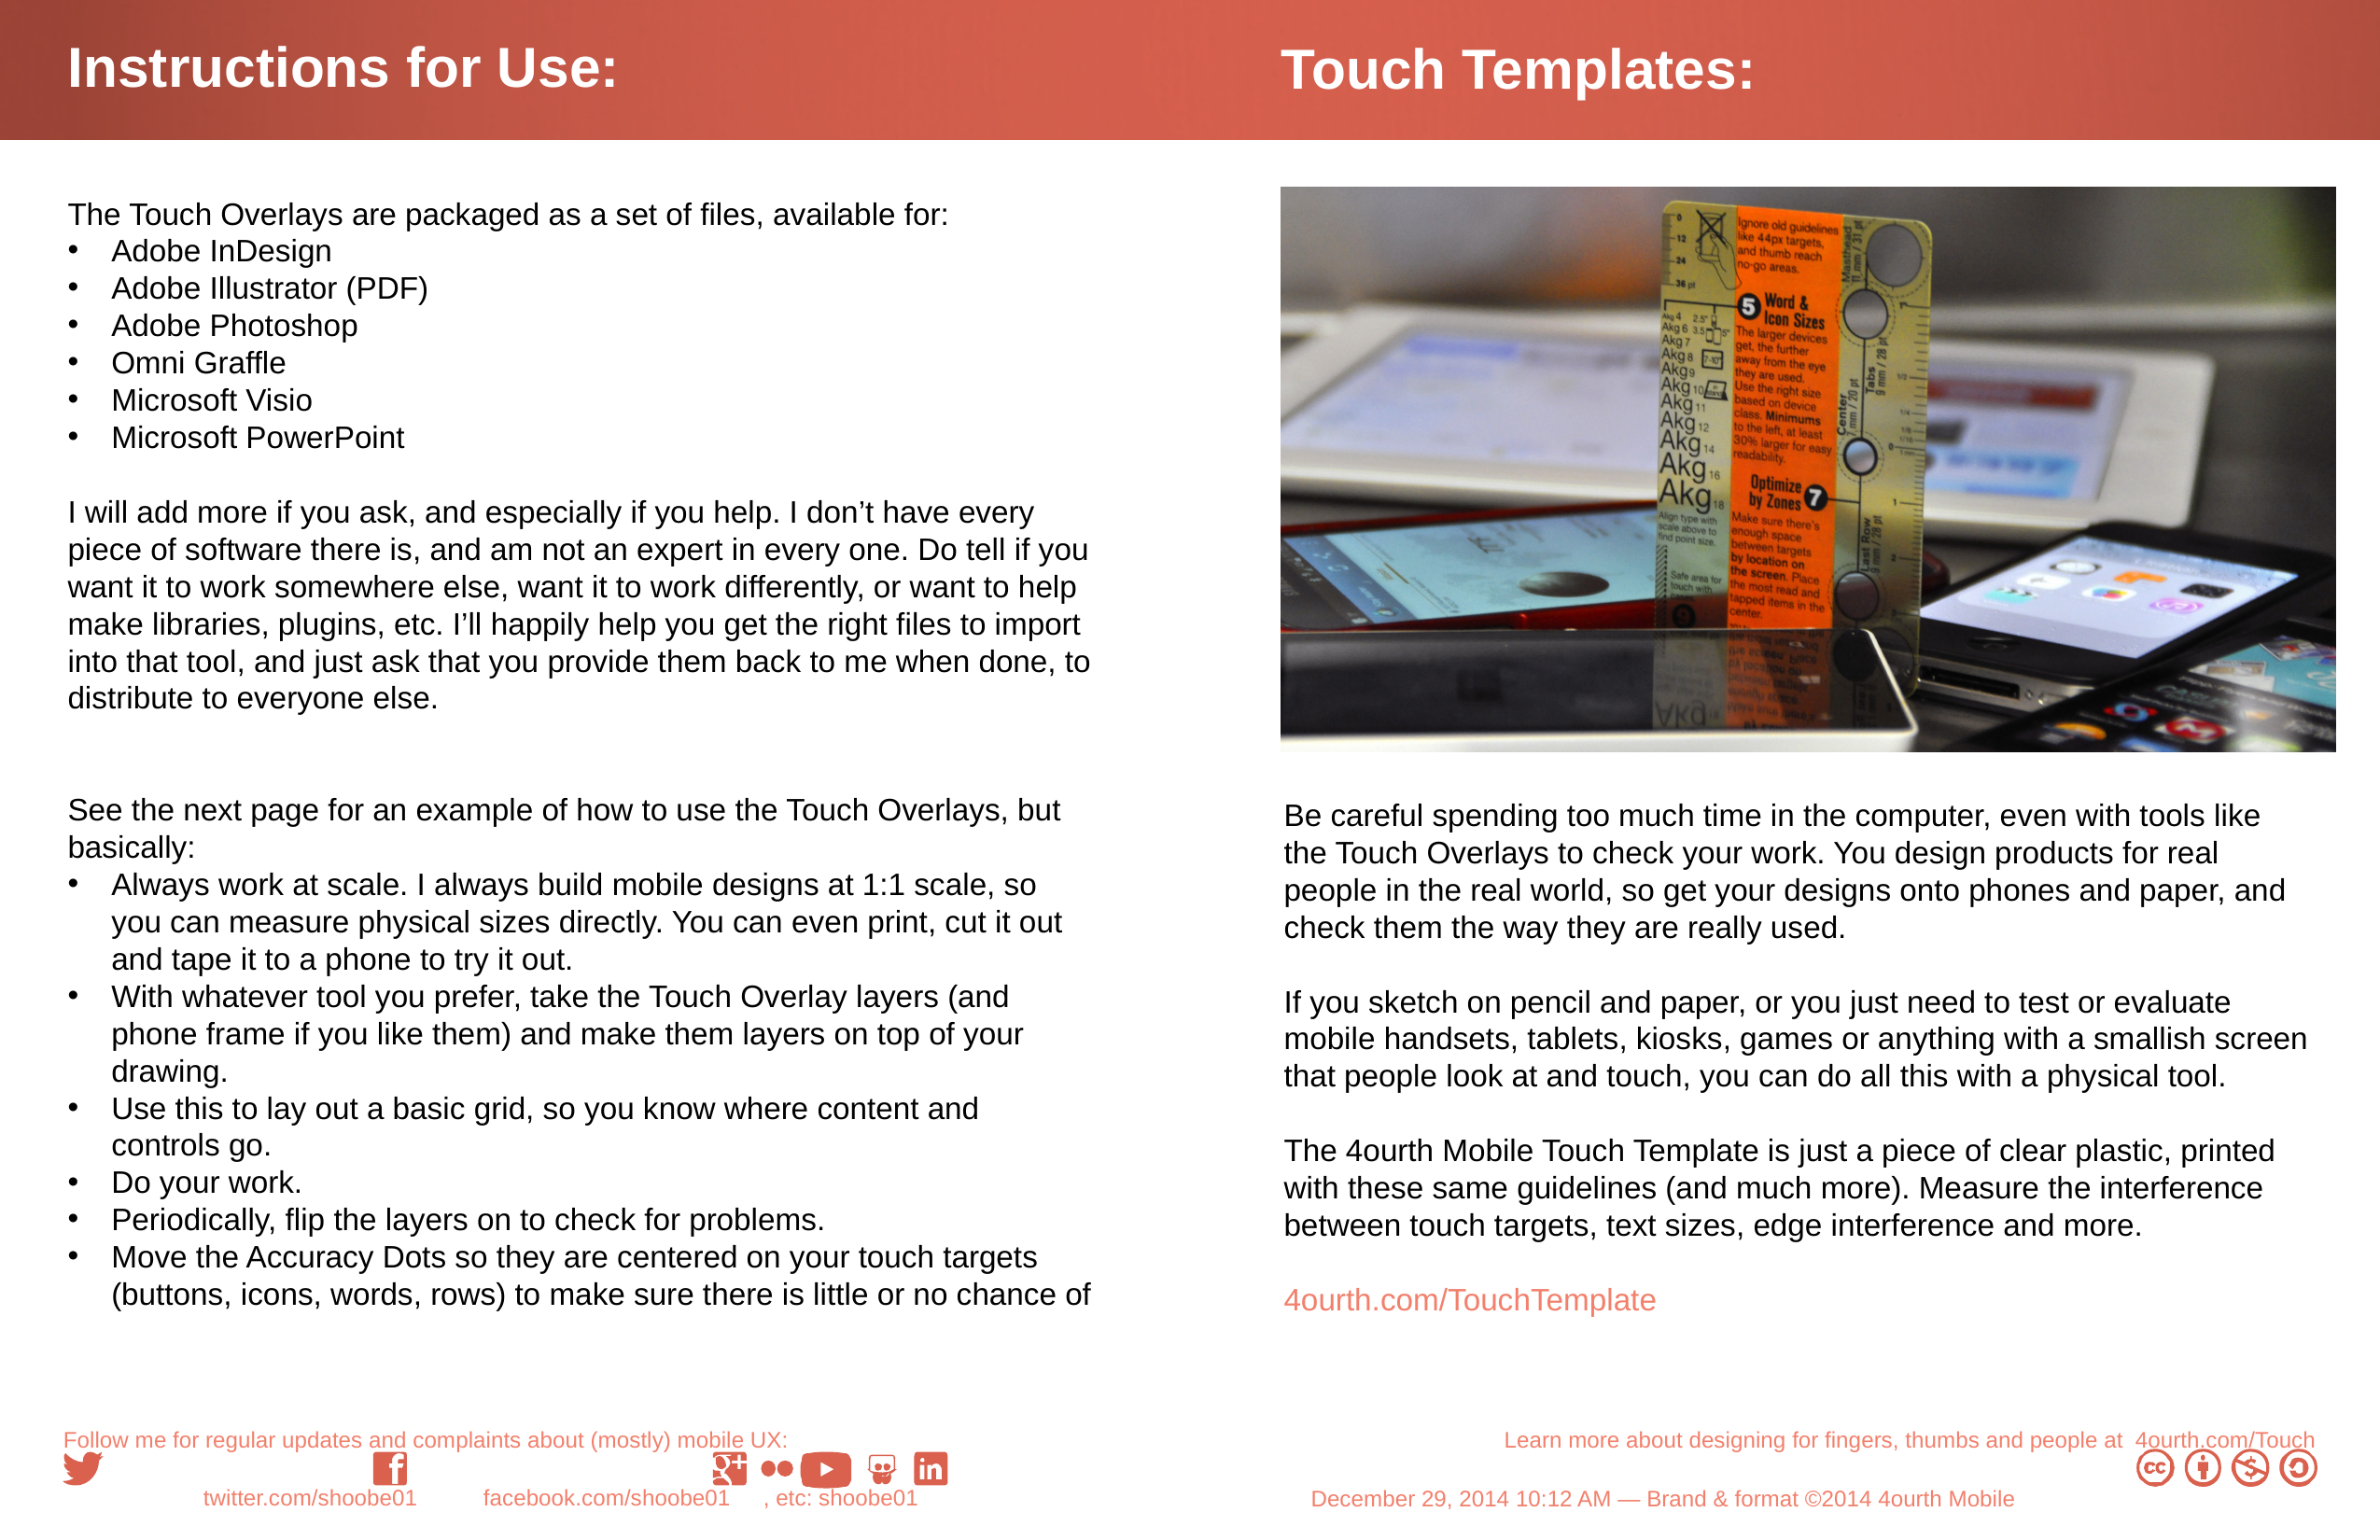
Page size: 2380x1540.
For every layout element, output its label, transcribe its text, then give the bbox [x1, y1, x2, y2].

text_box Touch Templates: [1267, 25, 2102, 107]
picture [1280, 187, 2336, 753]
text_box The Touch Overlays are packaged as a set of files, available for: Adobe InDesign Adobe Illustrator (PDF) Adobe Photoshop Omni Graffle Microsoft Visio Microsoft PowerPoint I will add more if you ask, and especially if you help. I don’t have every piece of software there is, and am not an expert in every one. Do tell if you want it to work somewhere else, want it to work differently, or want to help make libraries, plugins, etc. I’ll happily help you get the right files to import into that tool, and just ask that you provide them back to me when done, to distribute to everyone else. See the next page for an example of how to use the Touch Overlays, but basically: Always work at scale. I always build mobile designs at 1:1 scale, so you can measure physical sizes directly. You can even print, cut it out and tape it to a phone to try it out. With whatever tool you prefer, take the Touch Overlay layers (and phone frame if you like them) and make them layers on top of your drawing. Use this to lay out a basic grid, so you know where content and controls go. Do your work. Periodically, flip the layers on to check for problems. Move the Accuracy Dots so they are centered on your touch targets (buttons, icons, words, rows) to make sure there is little or no chance of [53, 187, 1110, 1319]
text_box Instructions for Use: [53, 24, 888, 106]
text_box Be careful spending too much time in the computer, even with tools like the Touch Overlays to check your work. You design products for real people in the real world, so get your designs onto phones and paper, and check them the way they are really used. If you sketch on pencil and paper, or you just need to test or evaluate mobile handsets, tablets, kiosks, games or anything with a smallish screen that people look at and touch, you can do all this with a physical tool. The 4ourth Mobile Touch Template is just a piece of clear plastic, printed with these same guidelines (and much more). Measure the interference between touch targets, text sizes, edge interference and more. 4ourth.com/TouchTemplate [1269, 788, 2326, 1324]
